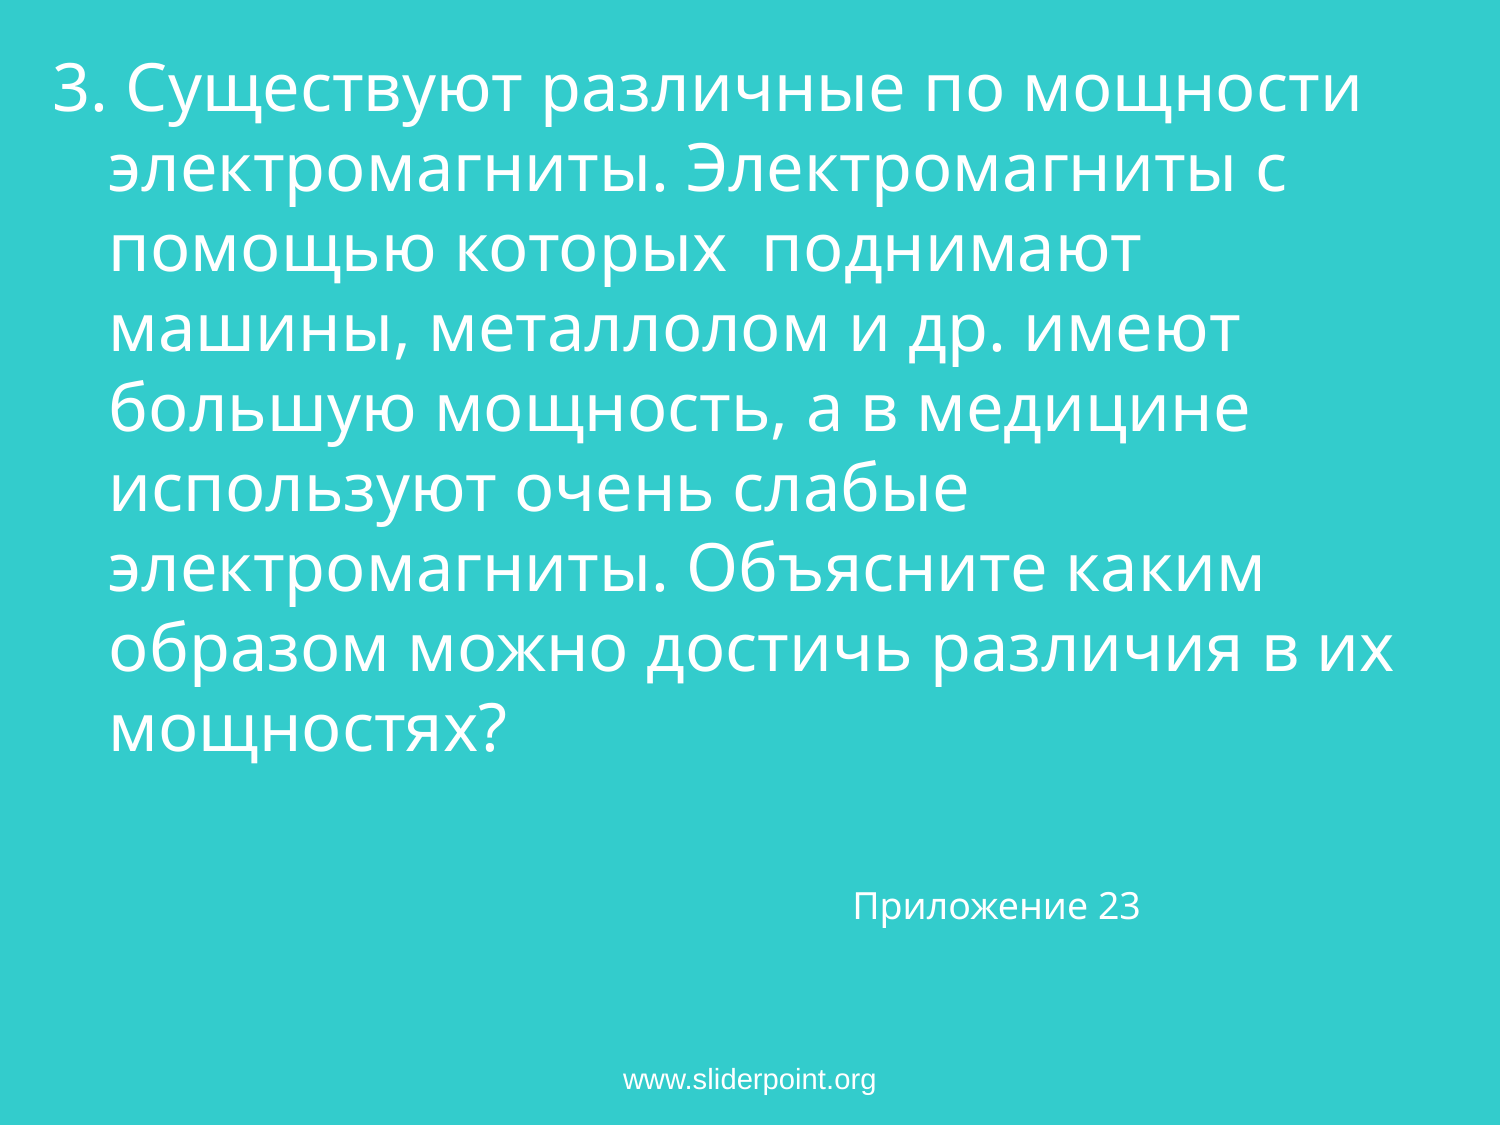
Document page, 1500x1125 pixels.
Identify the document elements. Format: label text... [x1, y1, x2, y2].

list 3. Существуют различные по мощности электромагниты. Электромагниты с помощью которых поднимают машины, металлолом и др. имеют большую мощность, а в медицине используют очень слабые электромагниты. Объясните каким образом можно достичь различия в их мощностях? [37, 37, 1426, 1088]
text_box Приложение 23 [837, 874, 1413, 993]
footer www.sliderpoint.org [512, 1024, 988, 1103]
